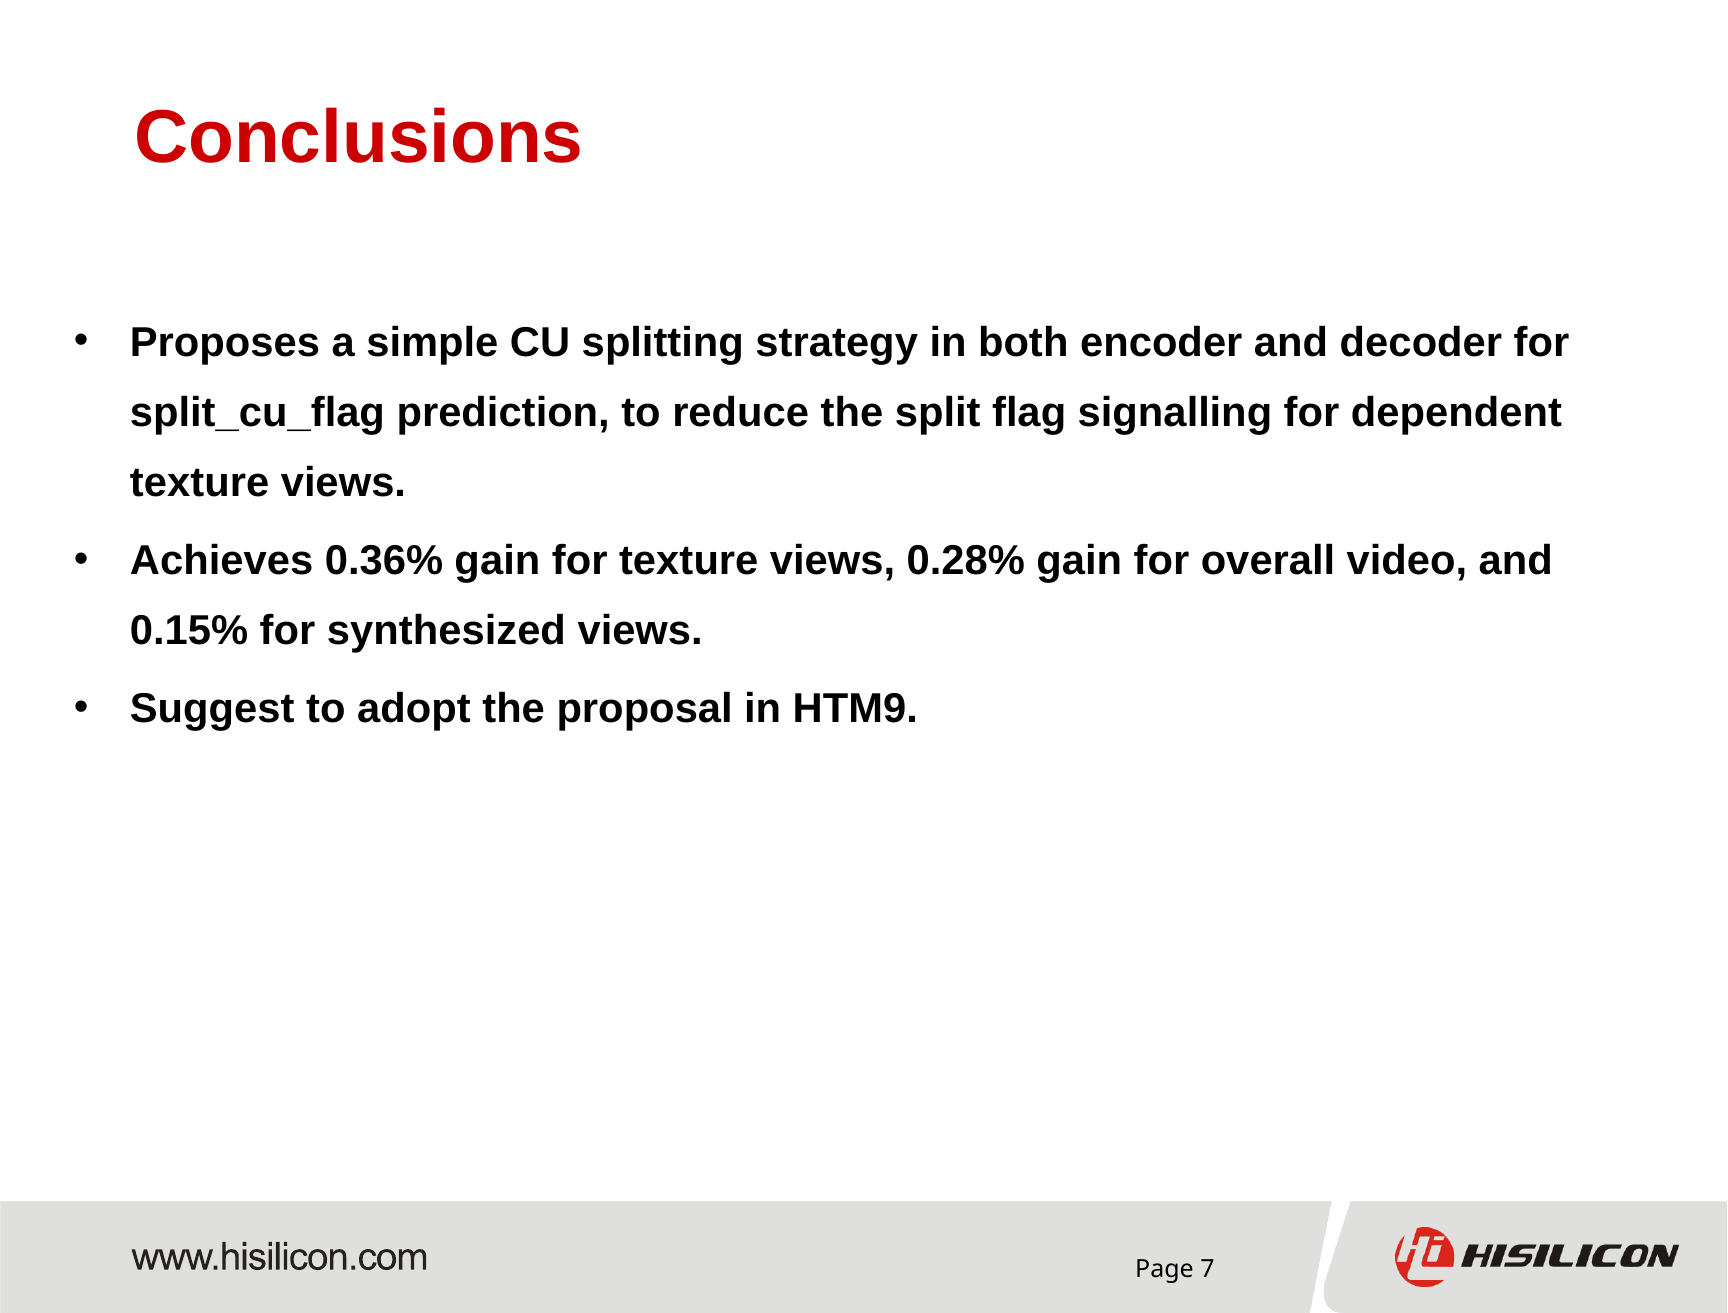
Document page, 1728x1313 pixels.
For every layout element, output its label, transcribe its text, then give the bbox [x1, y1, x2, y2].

slide_number Page 7 [1135, 1224, 1338, 1313]
title Conclusions [119, 52, 1664, 214]
text_box Proposes a simple CU splitting strategy in both encoder and decoder for split_cu_flag prediction, to reduce the split flag signalling for dependent texture views. Achieves 0.36% gain for texture views, 0.28% gain for overall video, and 0.15% for synthesized views. Suggest to adopt the proposal in HTM9. [58, 287, 1667, 1166]
picture [0, 1201, 1728, 1313]
